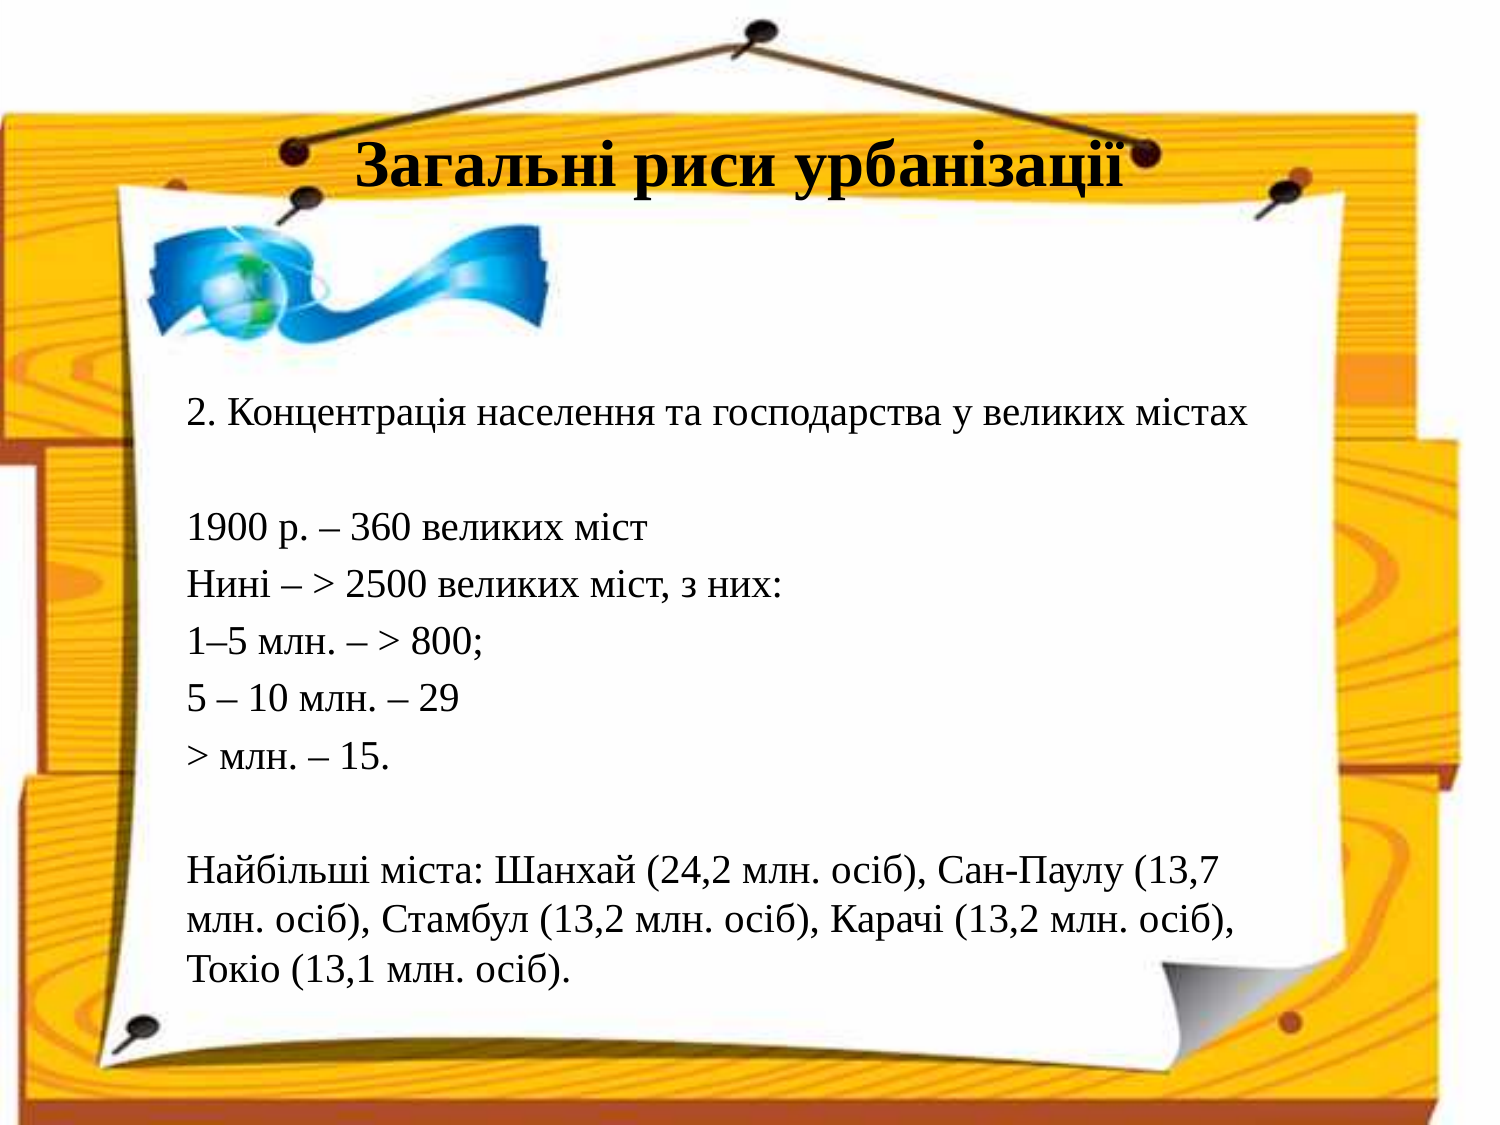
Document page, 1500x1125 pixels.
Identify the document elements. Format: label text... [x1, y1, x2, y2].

title Загальні риси урбанізації [64, 66, 1415, 254]
picture [0, 0, 1500, 1125]
list 2. Концентрація населення та господарства у великих містах 1900 р. – 360 великих міст Нині – > 2500 великих міст, з них: 1–5 млн. – > 800; 5 – 10 млн. – 29 > млн. – 15. Найбільші міста: Шанхай (24,2 млн. осіб), Сан-Паулу (13,7 млн. осіб), Стамбул (13,2 млн. осіб), Карачі (13,2 млн. осіб), Токіо (13,1 млн. осіб). [171, 262, 1270, 1005]
